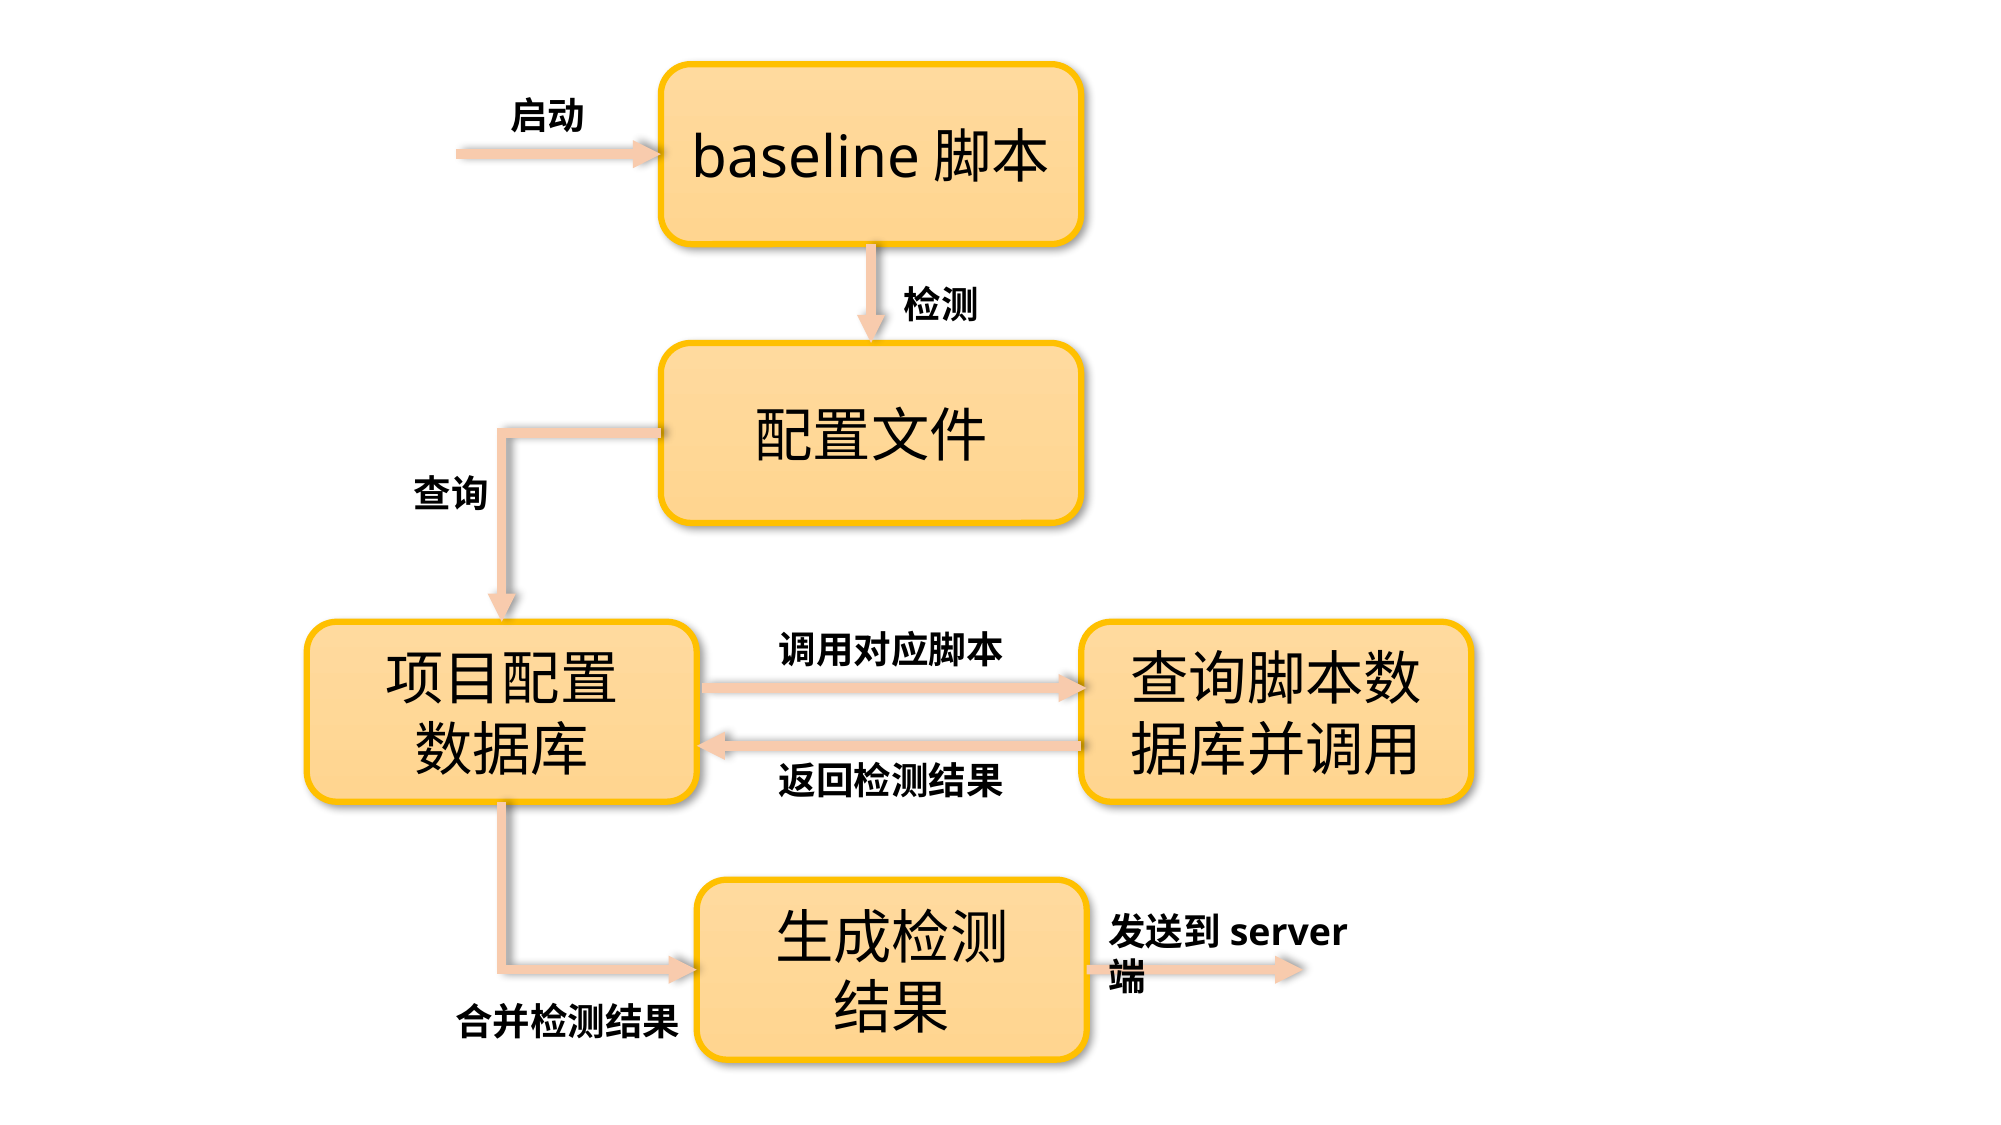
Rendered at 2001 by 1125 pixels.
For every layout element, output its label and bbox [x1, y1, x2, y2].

text_box [306, 64, 1472, 1060]
